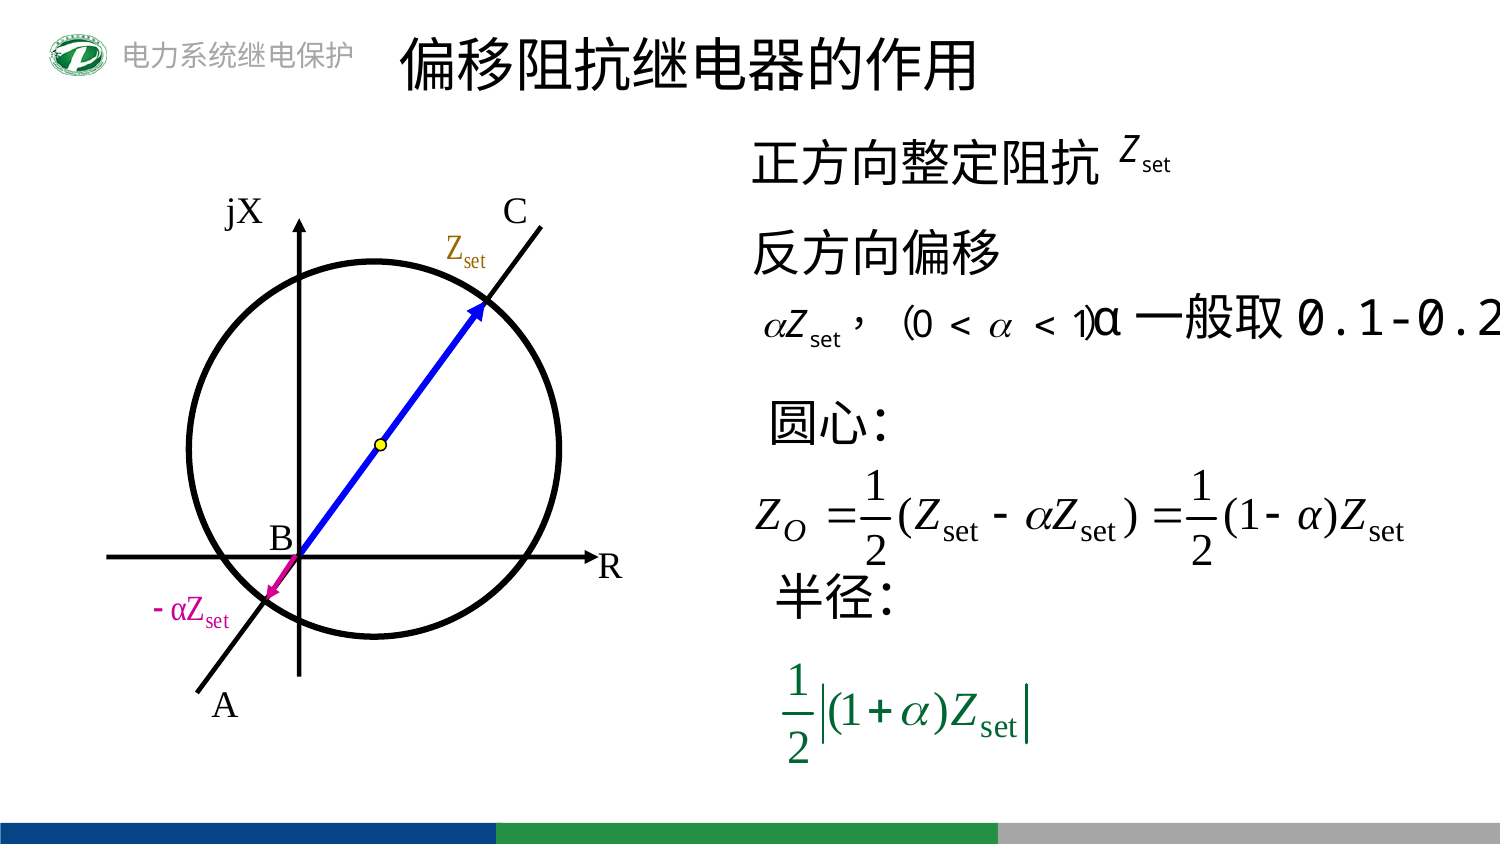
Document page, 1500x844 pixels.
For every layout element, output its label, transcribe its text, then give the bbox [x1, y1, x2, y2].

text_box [745, 451, 1418, 576]
text_box 电力系统继电保护 [122, 29, 370, 80]
text_box 半径： [760, 584, 952, 633]
text_box [0, 821, 494, 844]
picture [41, 19, 118, 91]
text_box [773, 644, 1039, 770]
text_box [29, 178, 627, 734]
text_box [996, 821, 1500, 844]
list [758, 296, 1108, 355]
text_box 正方向整定阻抗 [735, 111, 1115, 199]
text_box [1115, 121, 1181, 179]
text_box 圆心： [753, 384, 945, 450]
text_box α一般取0.1-0.2 [1077, 278, 1500, 354]
text_box [494, 821, 996, 844]
text_box 偏移阻抗继电器的作用 [383, 20, 1134, 106]
text_box 反方向偏移 [736, 202, 1017, 289]
